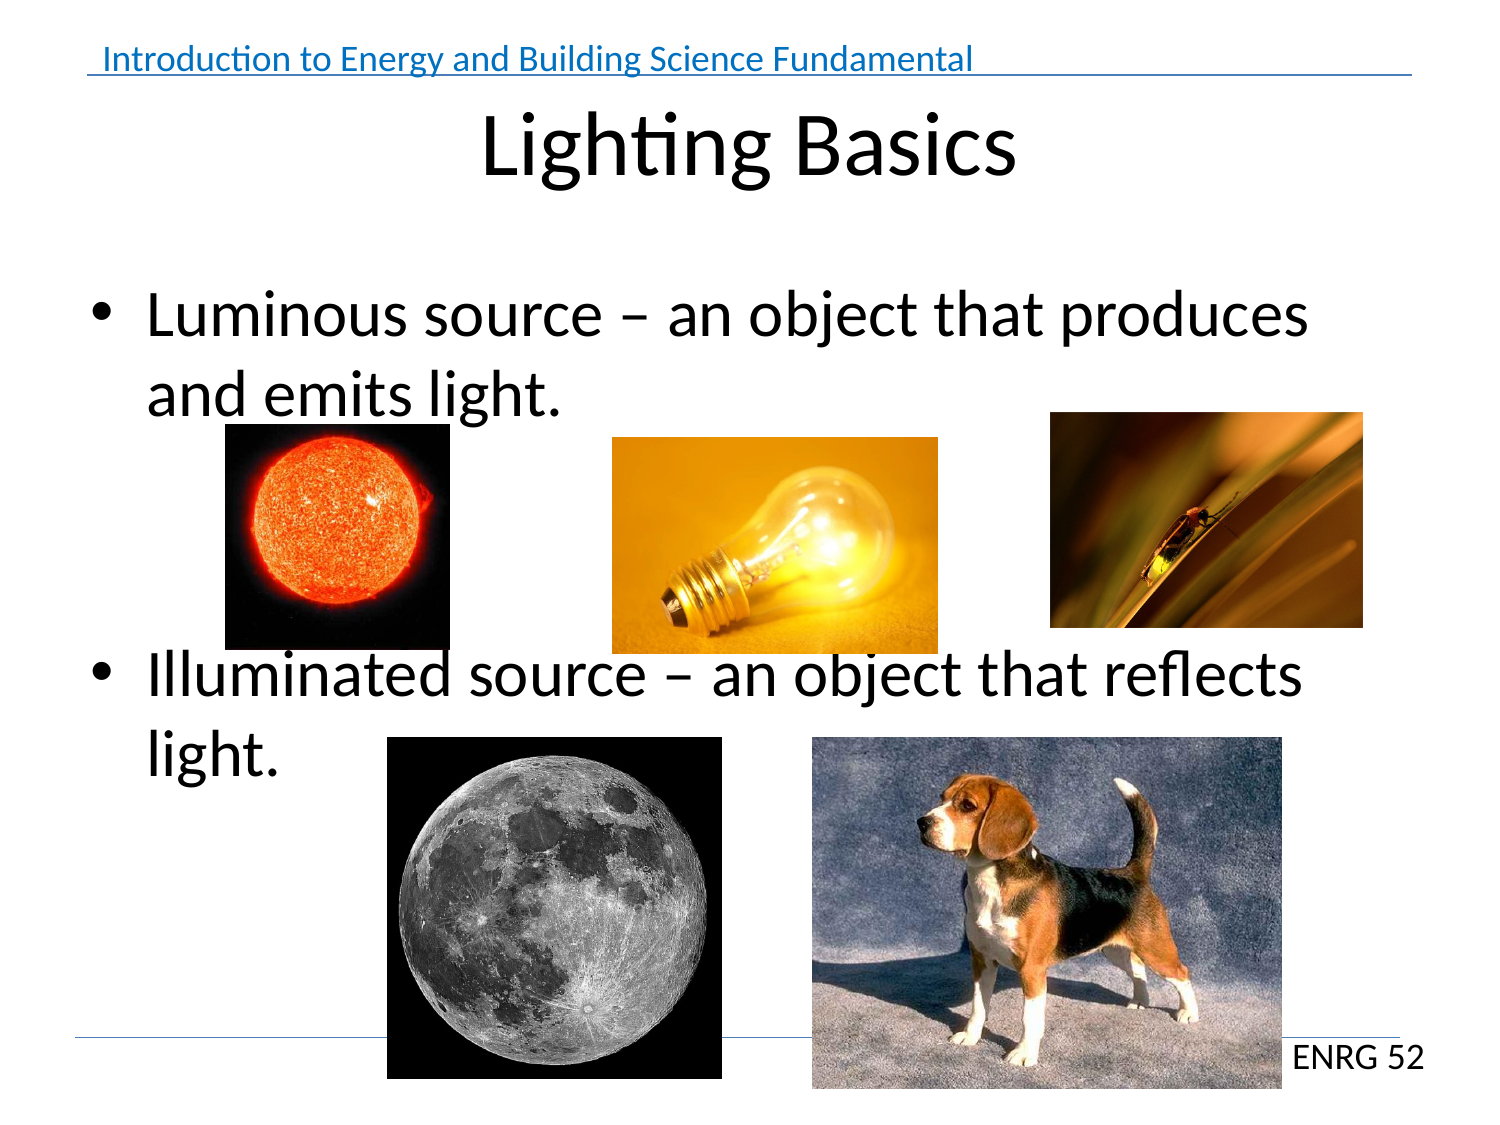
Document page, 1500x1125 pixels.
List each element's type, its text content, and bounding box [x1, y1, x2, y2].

picture [387, 737, 722, 1080]
picture [612, 437, 938, 654]
picture [224, 424, 451, 651]
picture [1049, 412, 1363, 629]
list Luminous source – an object that produces and emits light. Illuminated source – an object that reflects light. [75, 262, 1425, 1005]
title Lighting Basics [75, 45, 1425, 233]
picture [812, 737, 1282, 1090]
